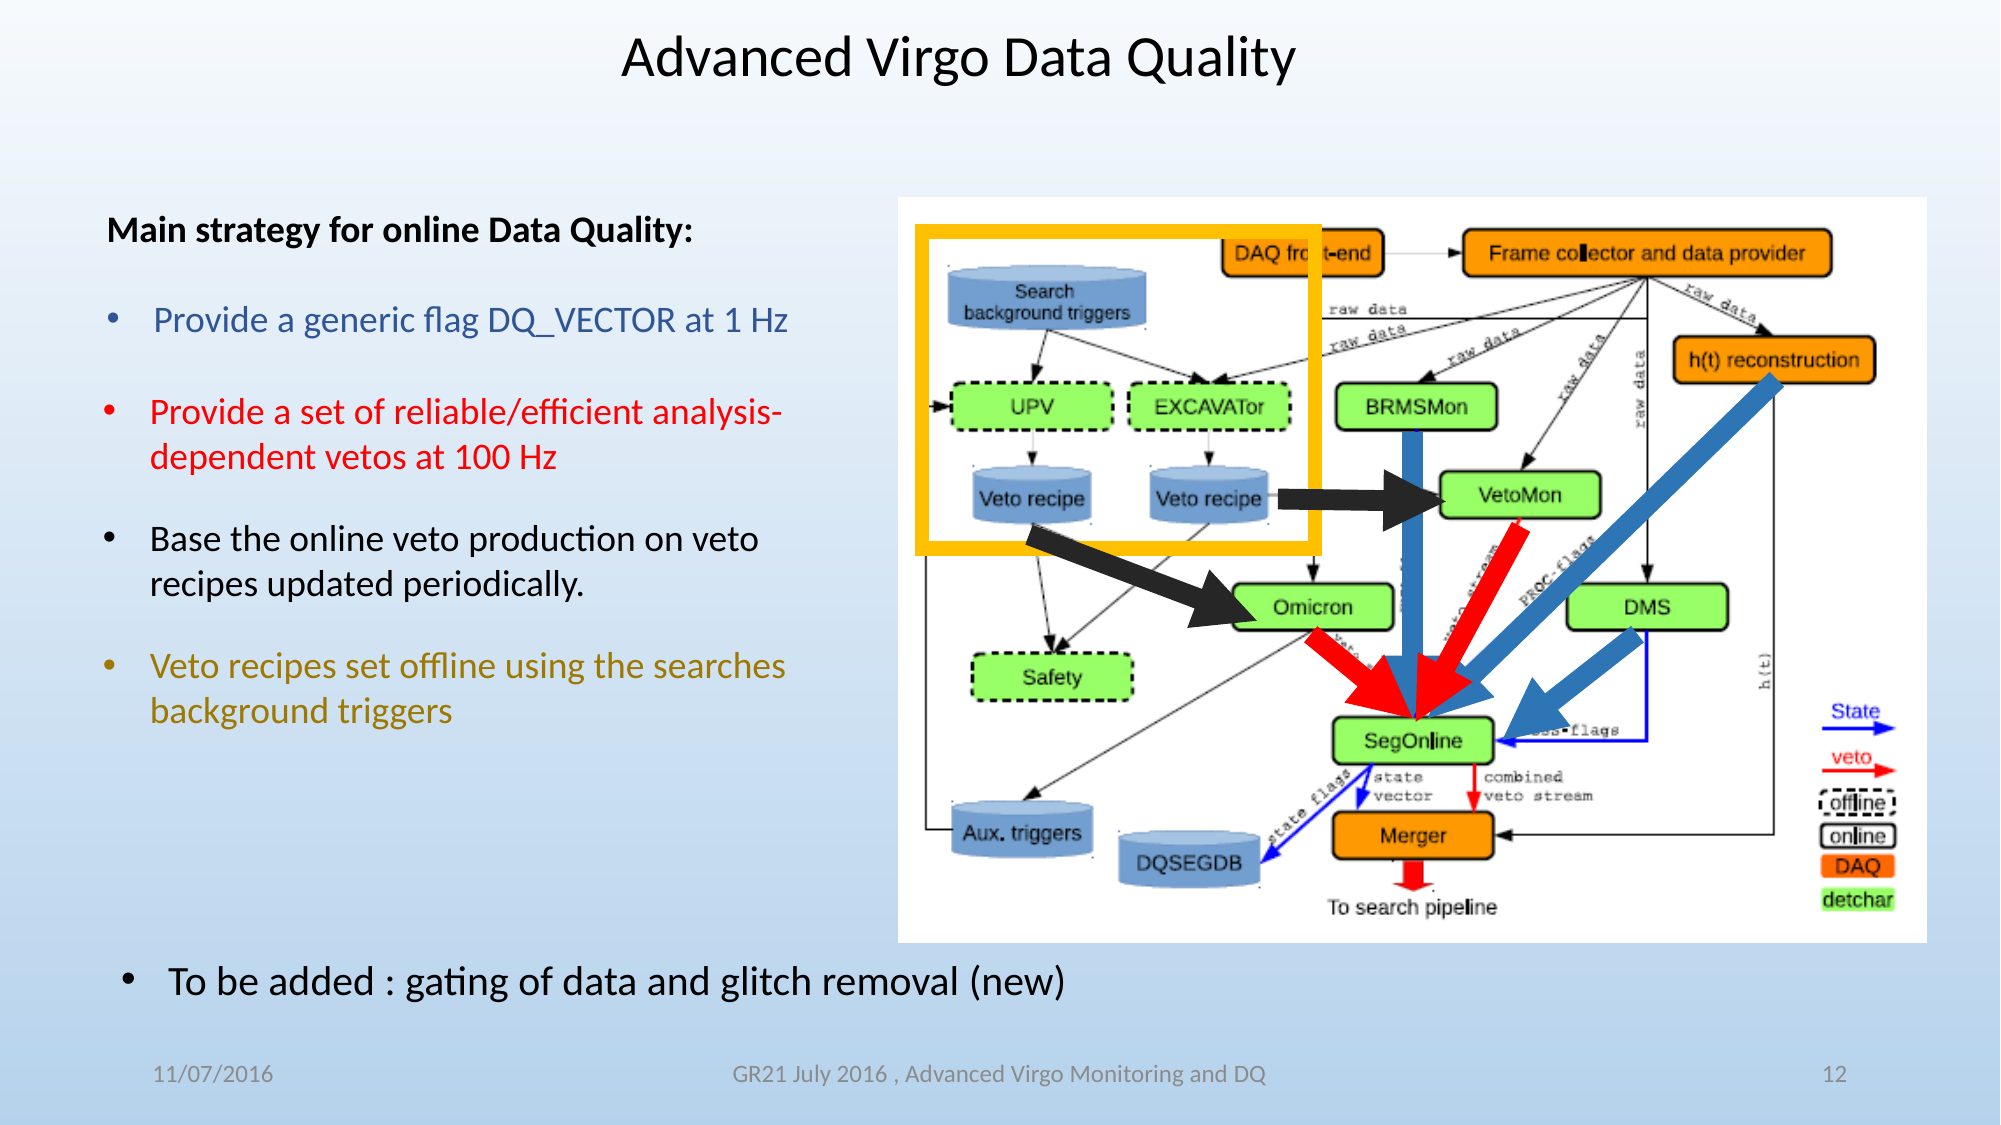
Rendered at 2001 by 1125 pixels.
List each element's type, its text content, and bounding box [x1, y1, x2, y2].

footer GR21 July 2016 , Advanced Virgo Monitoring and DQ [662, 1042, 1338, 1103]
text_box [1310, 526, 1522, 723]
text_box Veto recipes set offline using the searches background triggers [88, 634, 883, 739]
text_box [1412, 379, 1777, 741]
text_box Advanced Virgo Data Quality [340, 11, 1578, 96]
text_box Base the online veto production on veto recipes updated periodically. [88, 506, 883, 612]
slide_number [137, 1042, 588, 1103]
picture [897, 197, 1927, 943]
slide_number 12 [1412, 1042, 1863, 1103]
text_box Main strategy for online Data Quality: Provide a generic flag DQ_VECTOR at 1 Hz [91, 197, 887, 348]
text_box To be added : gating of data and glitch removal (new) [106, 945, 1219, 1011]
text_box Provide a set of reliable/efficient analysis-dependent vetos at 100 Hz [88, 379, 883, 484]
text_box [1028, 499, 1446, 621]
